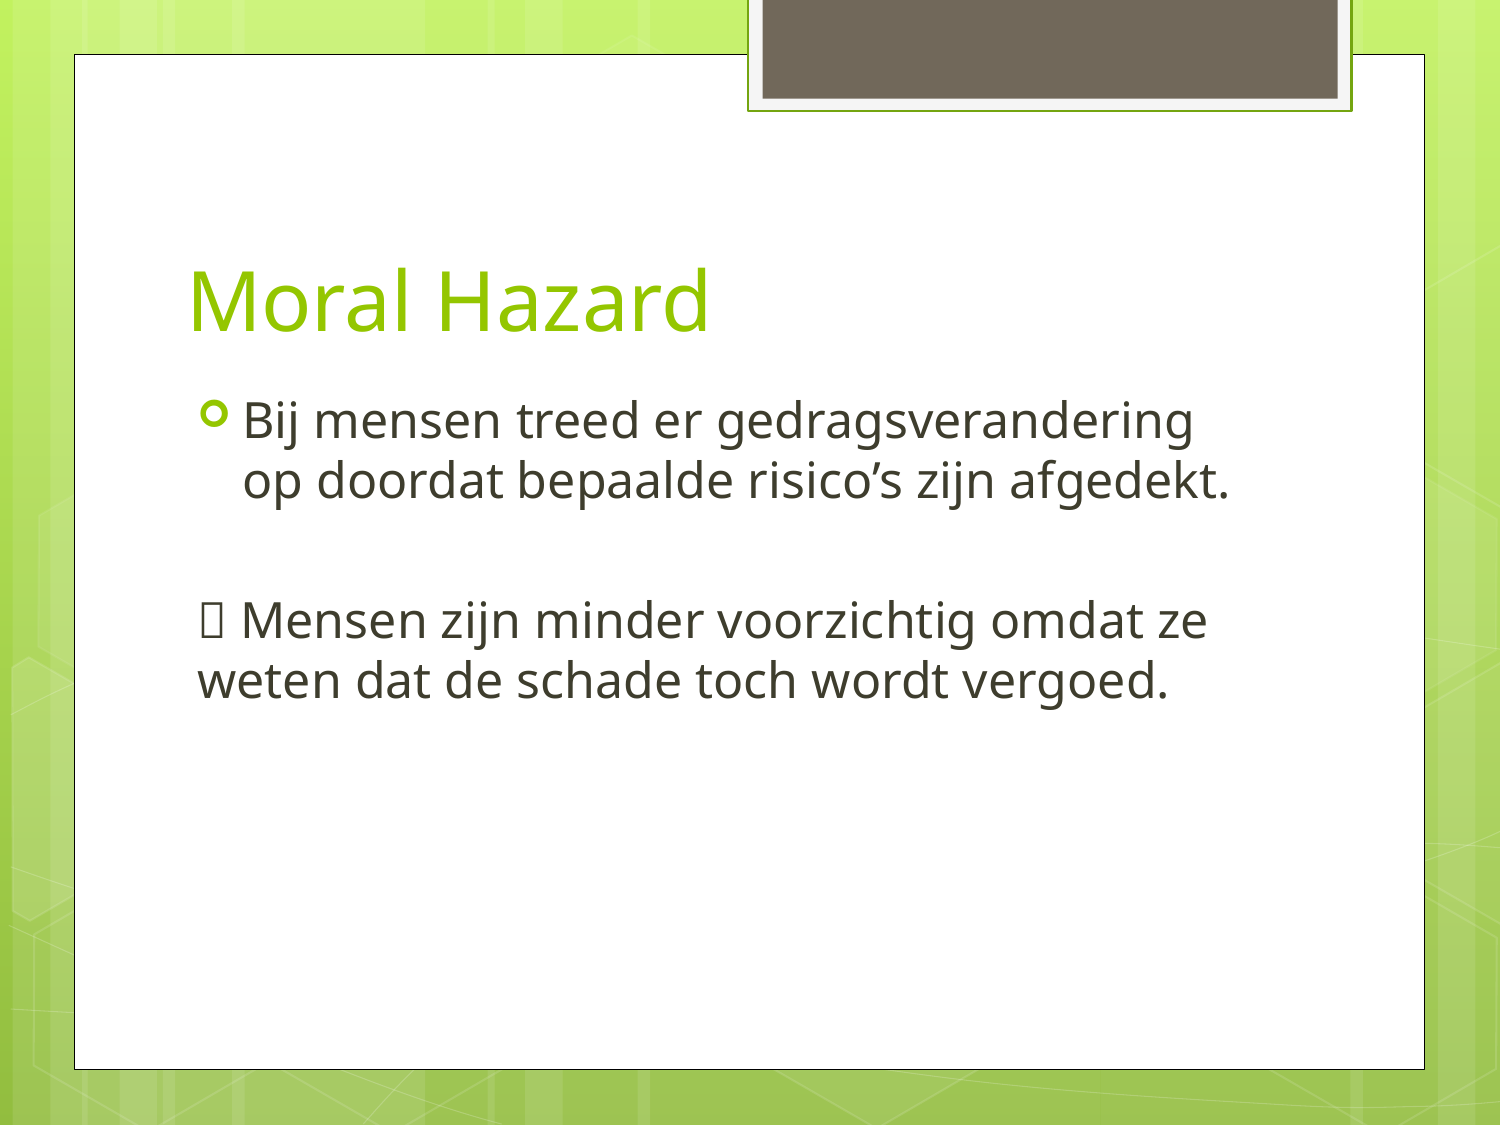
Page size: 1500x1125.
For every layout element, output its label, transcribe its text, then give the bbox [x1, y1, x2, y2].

list Bij mensen treed er gedragsverandering op doordat bepaalde risico’s zijn afgedekt.  Mensen zijn minder voorzichtig omdat ze weten dat de schade toch wordt vergoed. [171, 381, 1283, 957]
title Moral Hazard [171, 168, 1324, 357]
